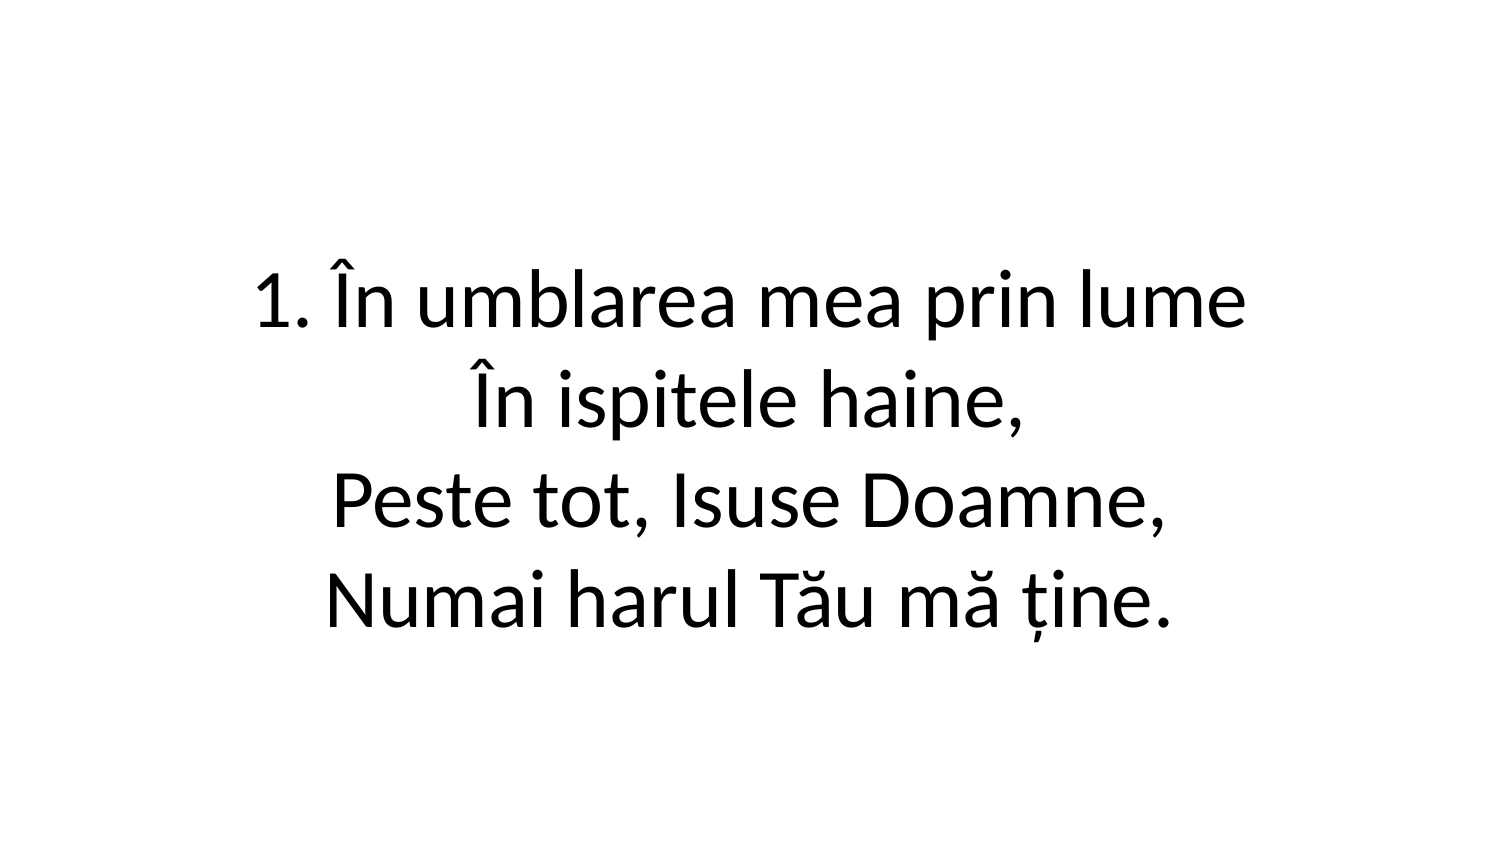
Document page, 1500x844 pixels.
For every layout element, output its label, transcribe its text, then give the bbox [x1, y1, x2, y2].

text_box 1. În umblarea mea prin lume În ispitele haine, Peste tot, Isuse Doamne, Numai harul Tău mă ține. [235, 192, 1265, 652]
